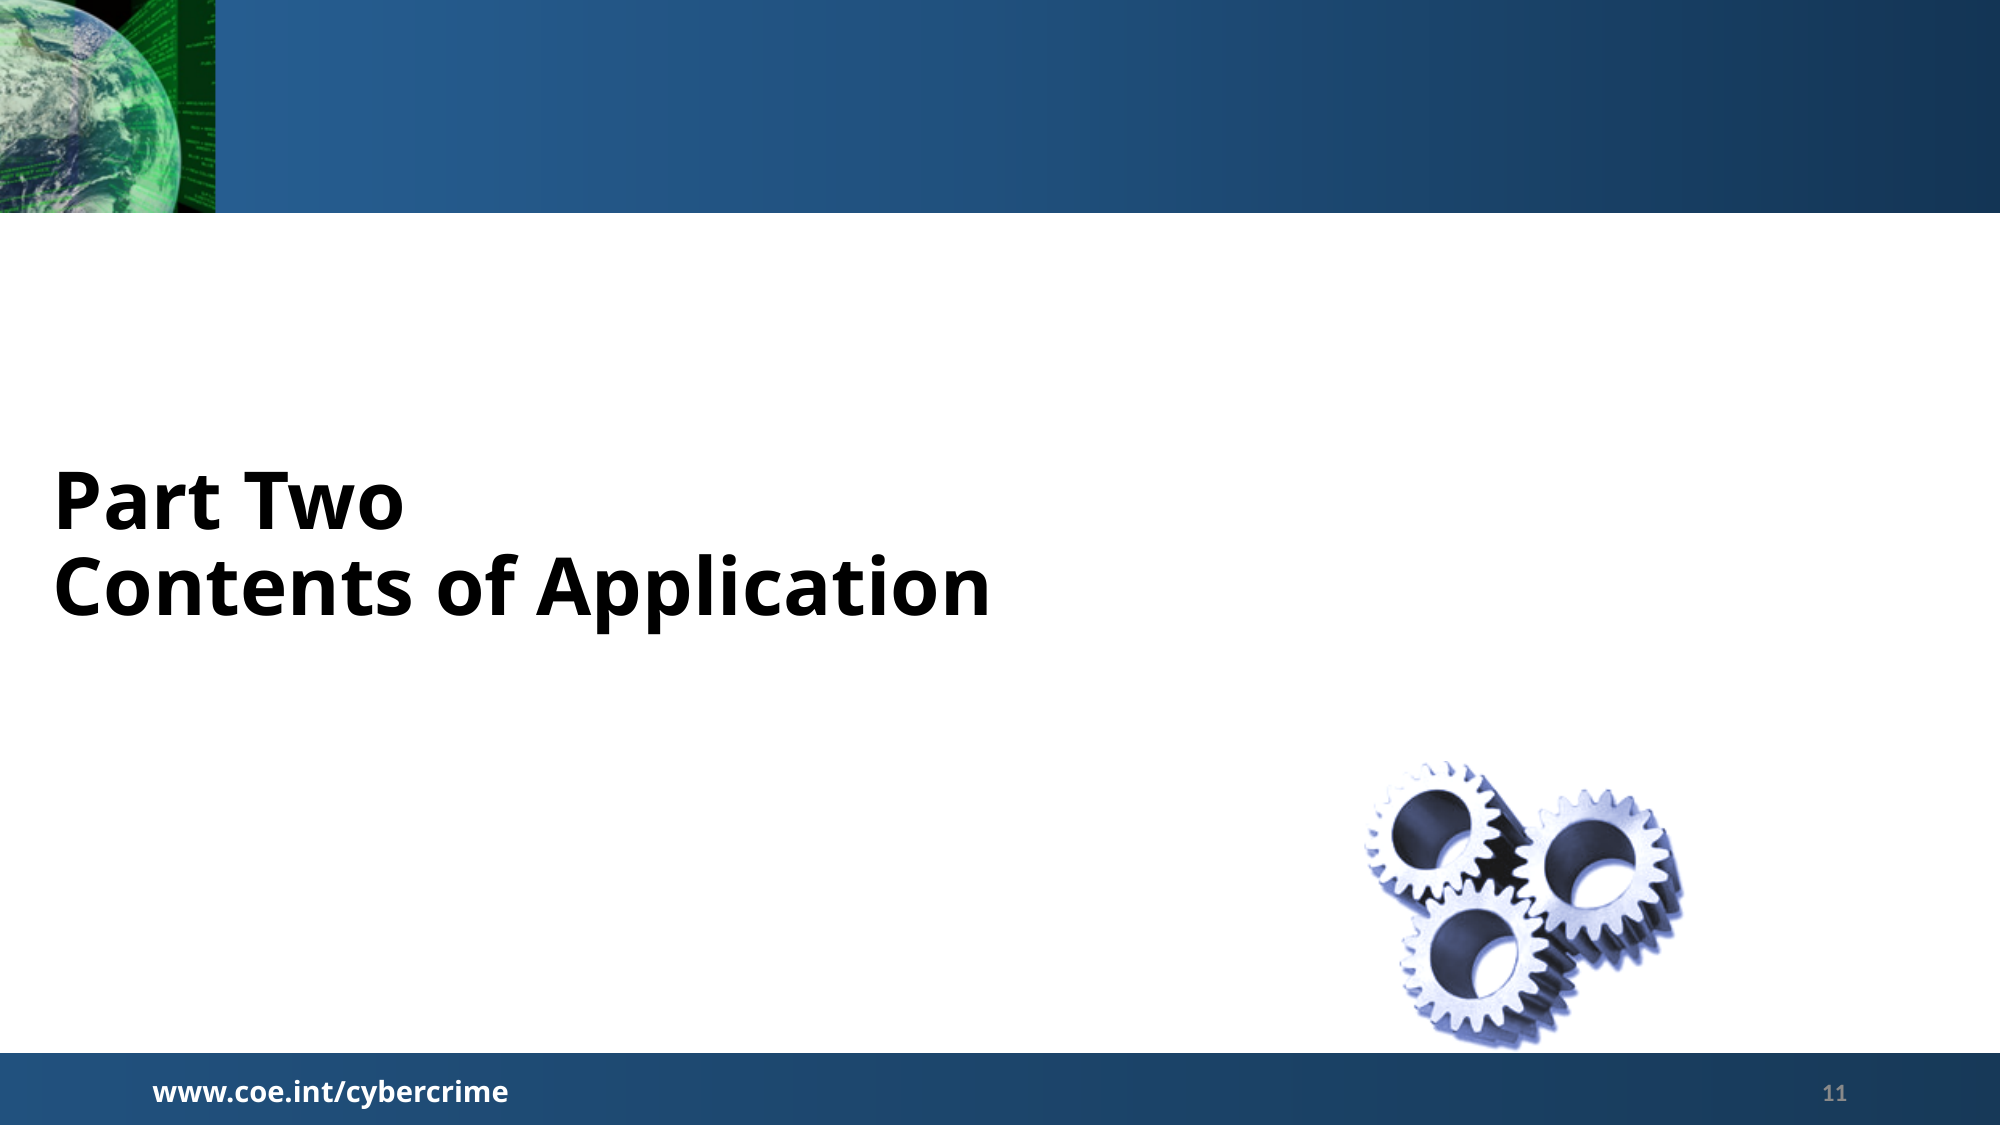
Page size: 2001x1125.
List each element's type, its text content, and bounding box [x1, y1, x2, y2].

slide_number 11 [1412, 1061, 1863, 1121]
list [1363, 761, 1686, 1052]
picture [0, 0, 2000, 213]
slide_number www.coe.int/cybercrime [137, 1061, 588, 1121]
title Part Two Contents of Application [37, 453, 1675, 641]
